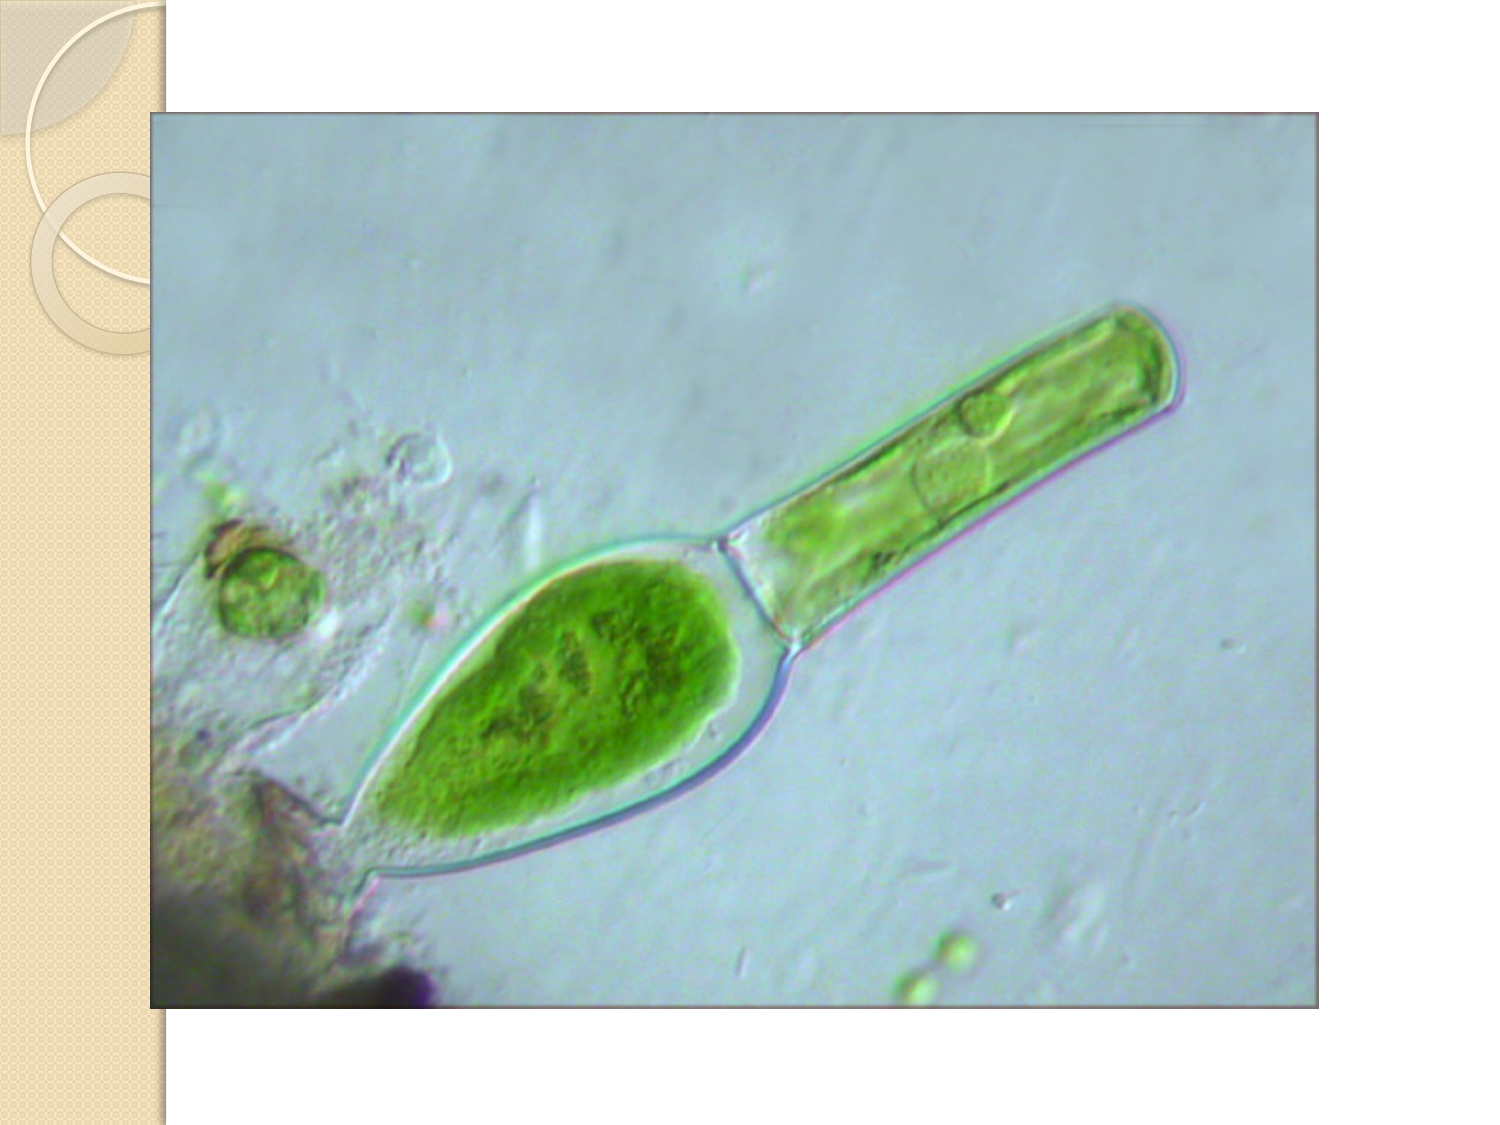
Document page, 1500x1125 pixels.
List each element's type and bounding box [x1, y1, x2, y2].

list [149, 112, 1319, 1009]
